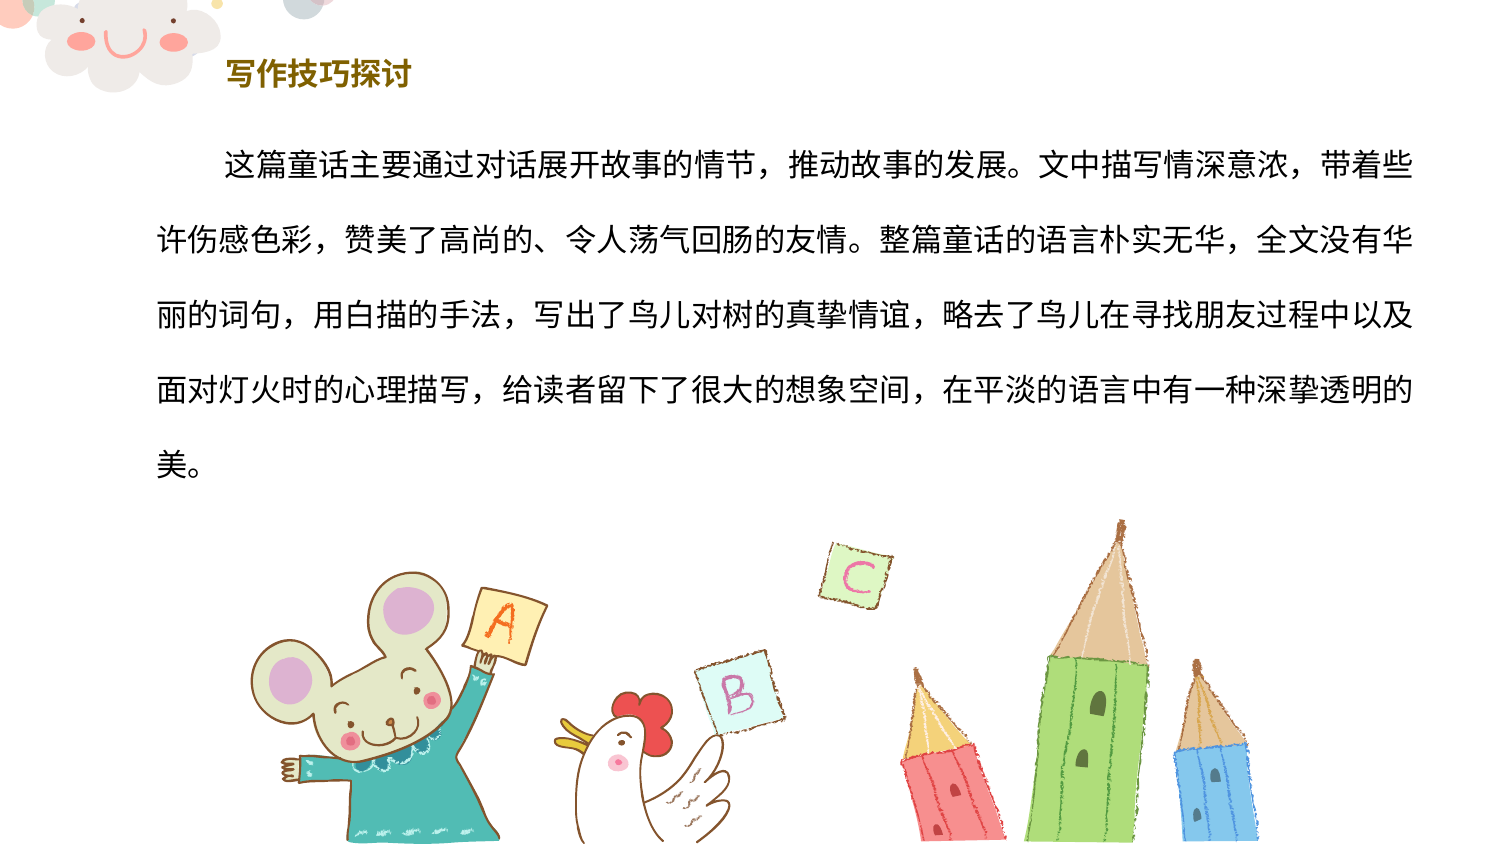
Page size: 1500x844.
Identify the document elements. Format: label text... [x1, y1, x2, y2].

picture [250, 518, 1260, 844]
text_box 写作技巧探讨 [342, 48, 506, 98]
text_box 这篇童话主要通过对话展开故事的情节，推动故事的发展。文中描写情深意浓，带着些许伤感色彩，赞美了高尚的、令人荡气回肠的友情。整篇童话的语言朴实无华，全文没有华丽的词句，用白描的手法，写出了鸟儿对树的真挚情谊，略去了鸟儿在寻找朋友过程中以及面对灯火时的心理描写，给读者留下了很大的想象空间，在平淡的语言中有一种深挚透明的美。 [144, 102, 1426, 489]
picture [0, 0, 342, 98]
